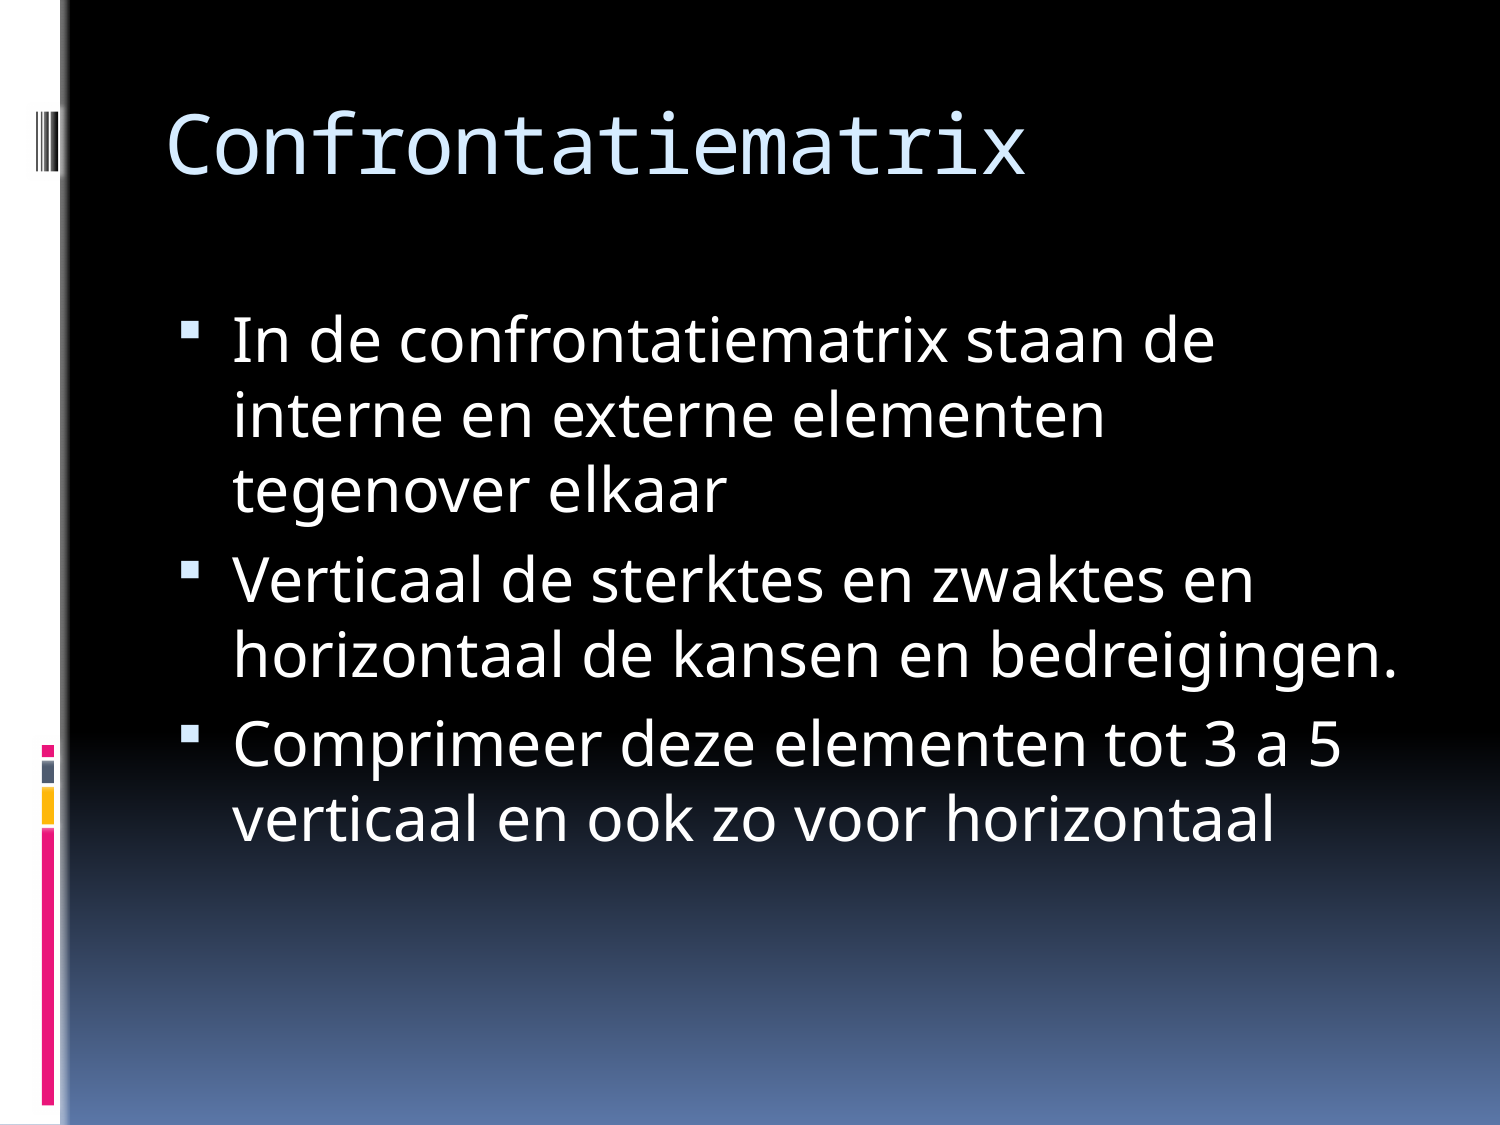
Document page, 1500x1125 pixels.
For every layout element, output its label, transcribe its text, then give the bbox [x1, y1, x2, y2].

title Confrontatiematrix [150, 84, 1425, 235]
list In de confrontatiematrix staan de interne en externe elementen tegenover elkaar Verticaal de sterktes en zwaktes en horizontaal de kansen en bedreigingen. Comprimeer deze elementen tot 3 a 5 verticaal en ook zo voor horizontaal [150, 292, 1425, 1043]
